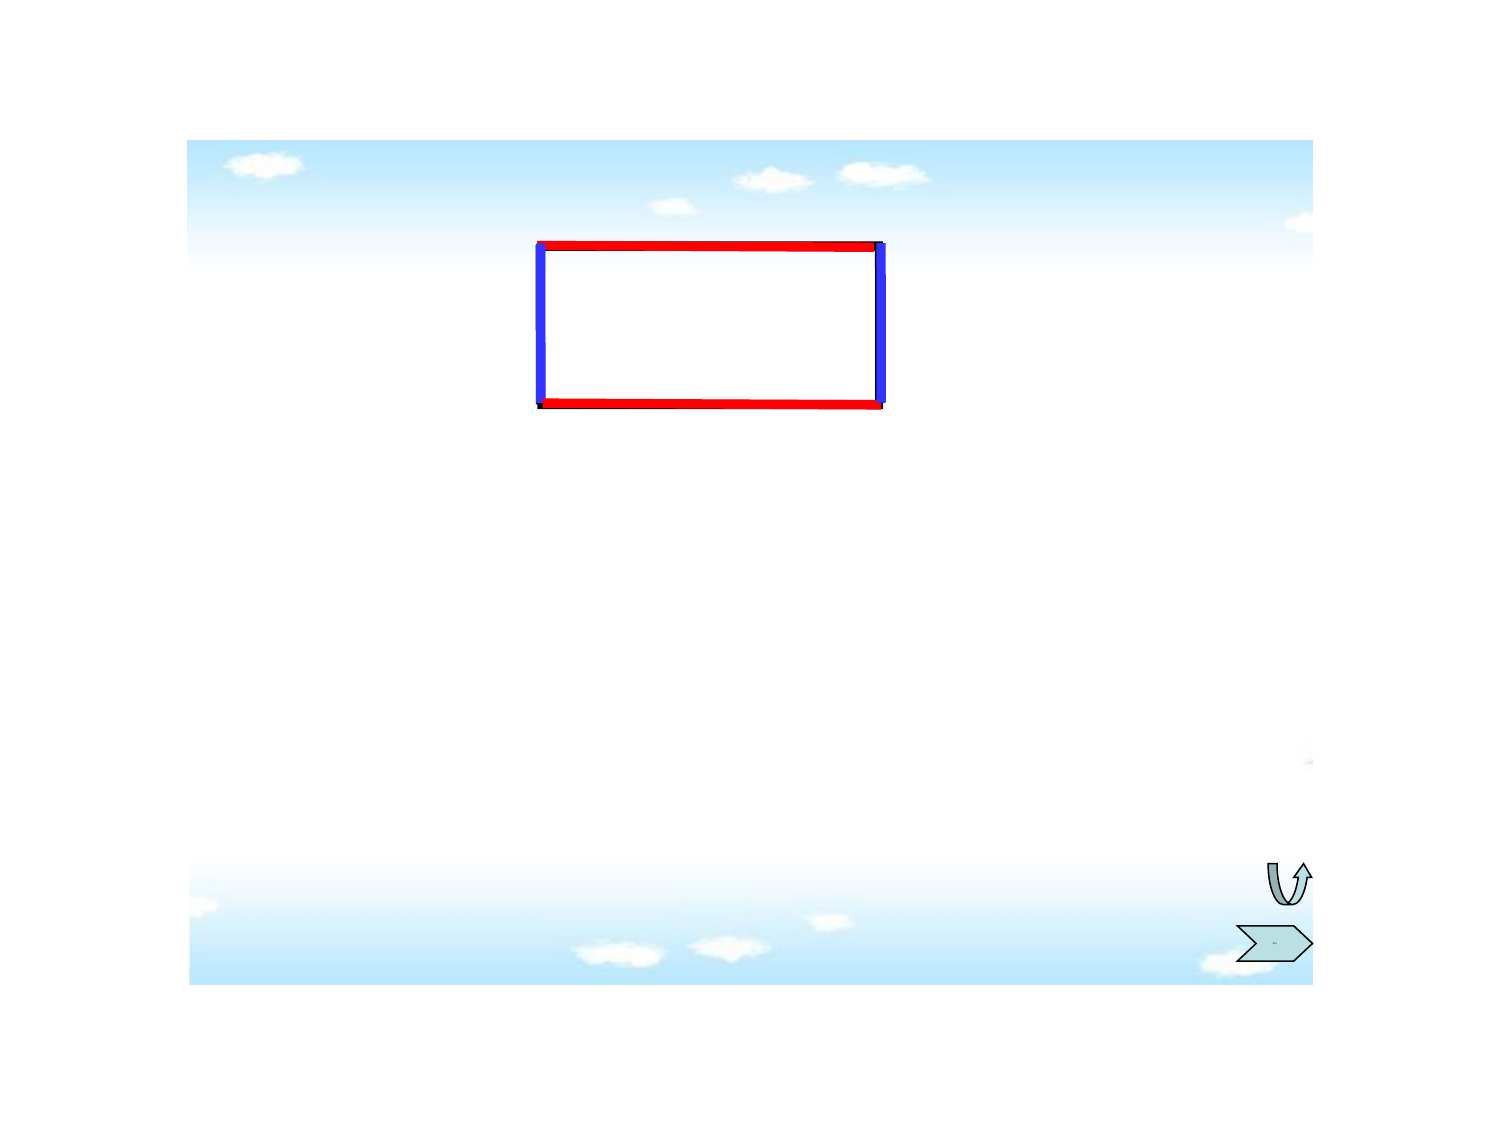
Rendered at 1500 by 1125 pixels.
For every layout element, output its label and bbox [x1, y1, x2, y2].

picture [187, 140, 1313, 985]
text_box [537, 243, 883, 405]
